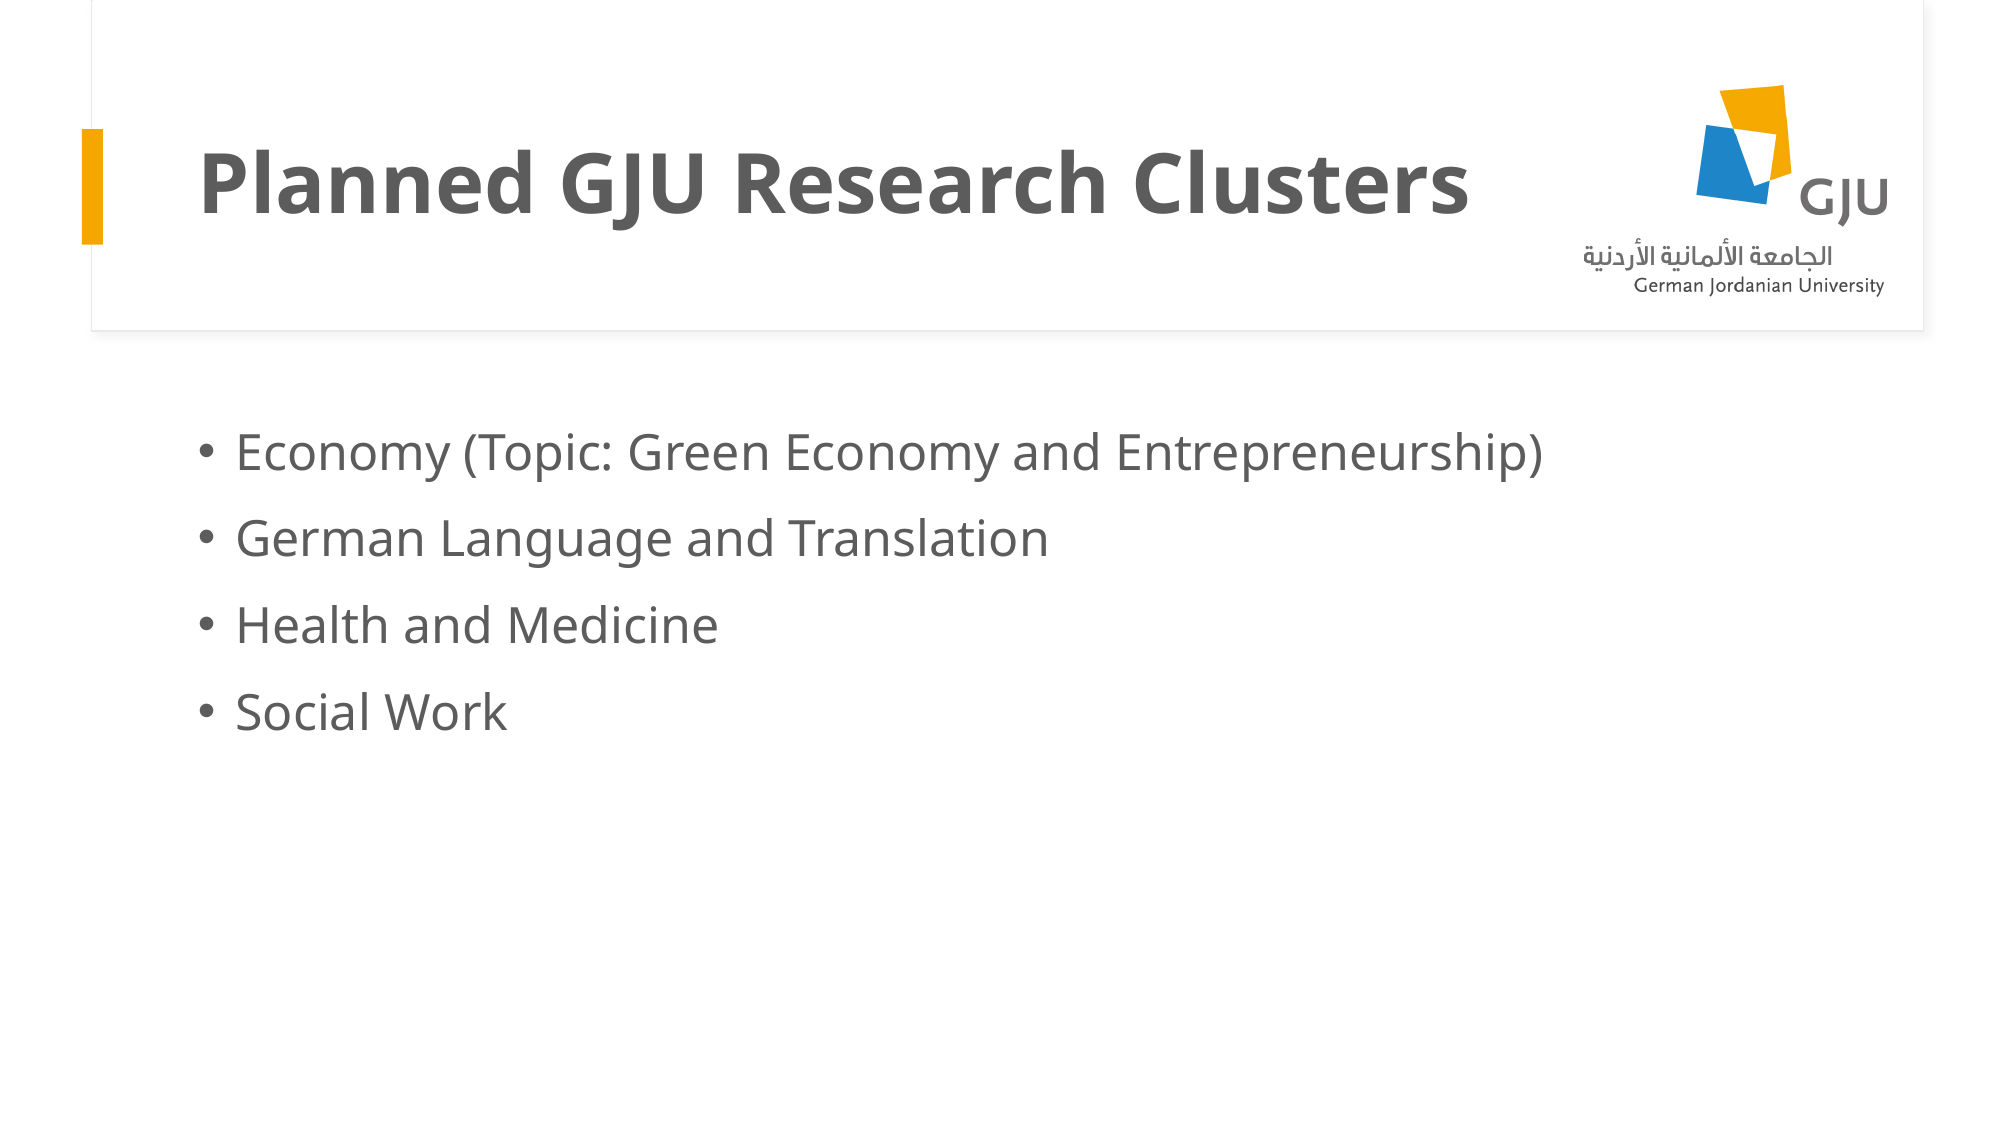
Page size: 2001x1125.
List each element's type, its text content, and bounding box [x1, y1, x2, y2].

list Economy (Topic: Green Economy and Entrepreneurship) German Language and Translation Health and Medicine Social Work [183, 406, 1851, 1013]
picture [1584, 85, 1887, 297]
title Planned GJU Research Clusters [183, 90, 1851, 284]
